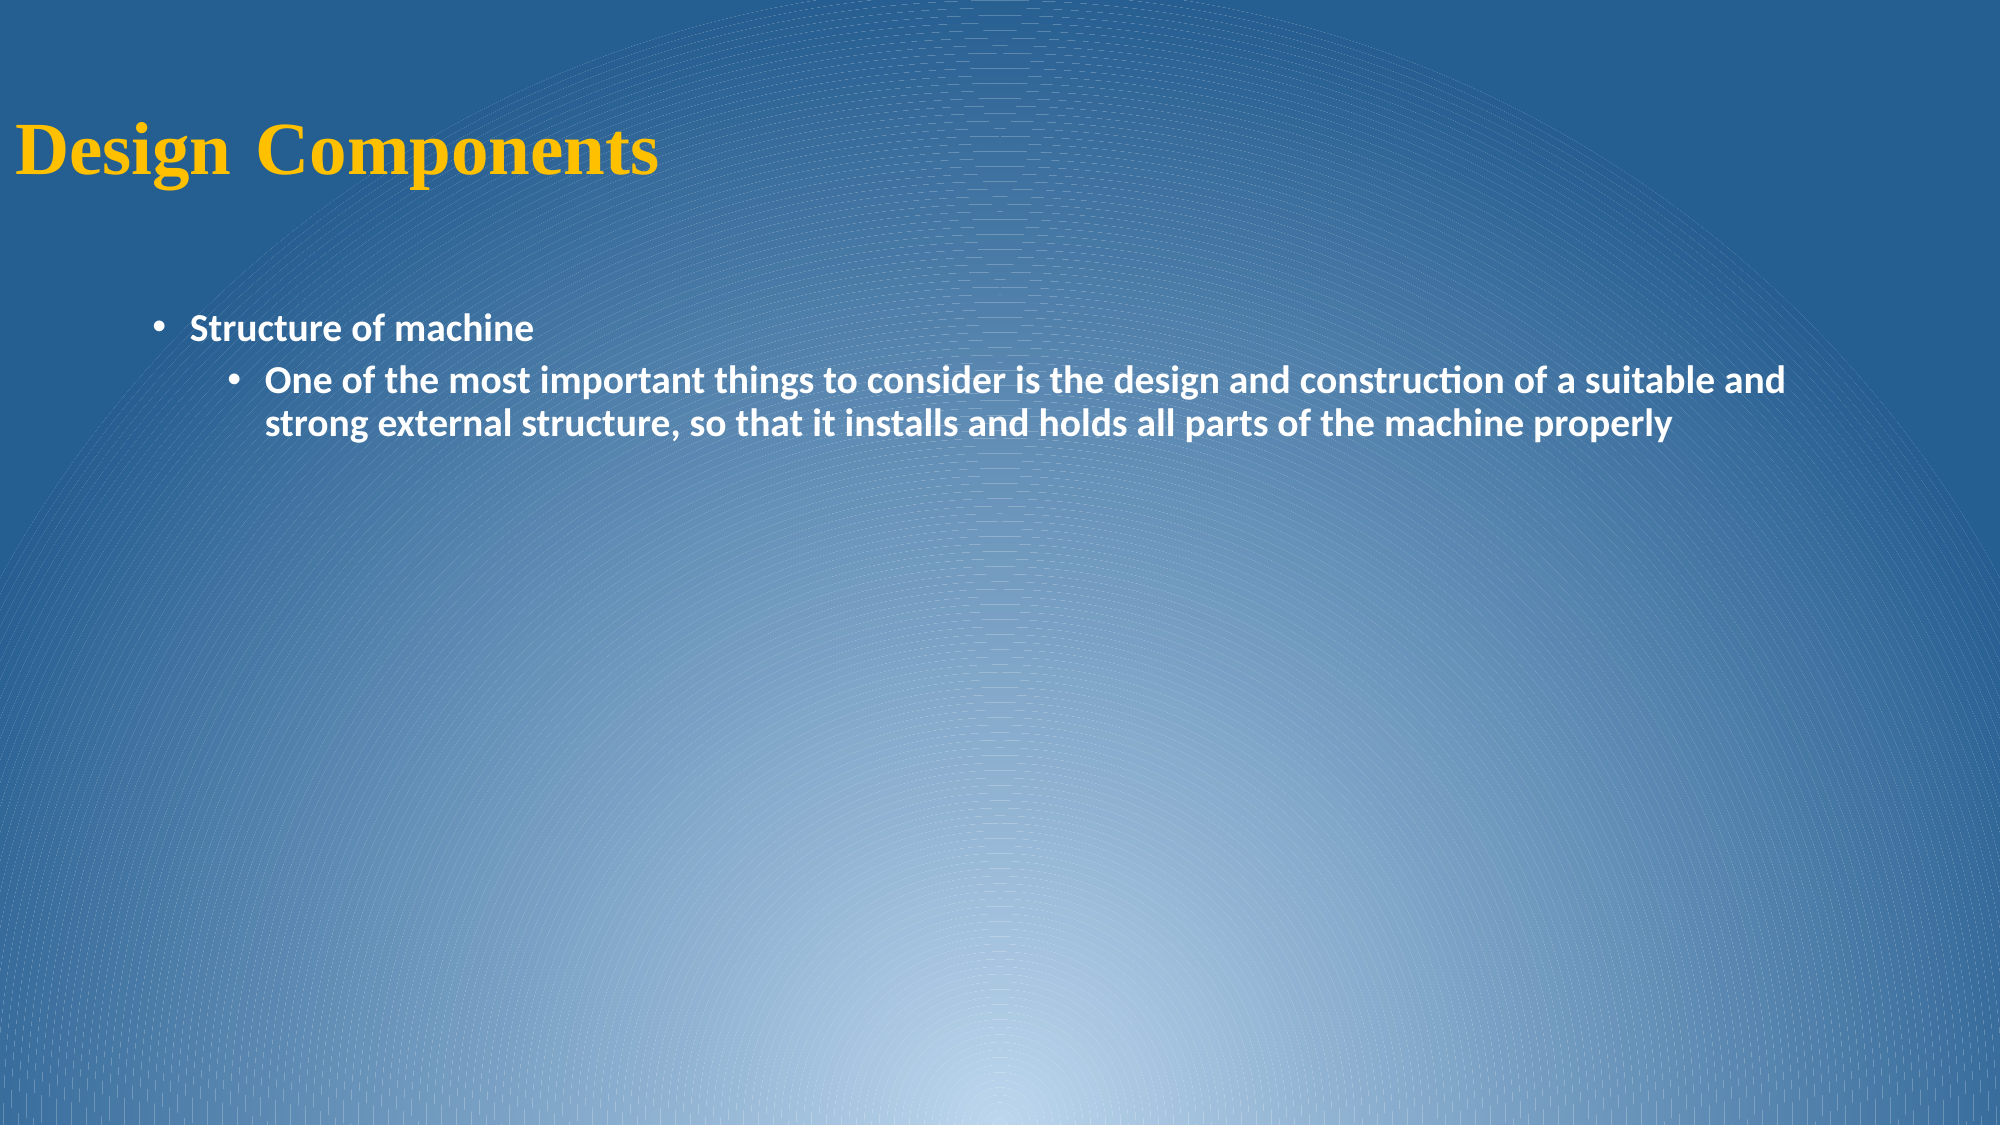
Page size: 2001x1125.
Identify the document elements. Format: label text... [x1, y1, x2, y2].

title Design Components [0, 36, 1725, 255]
list Structure of machine One of the most important things to consider is the design and construction of a suitable and strong external structure, so that it installs and holds all parts of the machine properly [137, 299, 1863, 1014]
